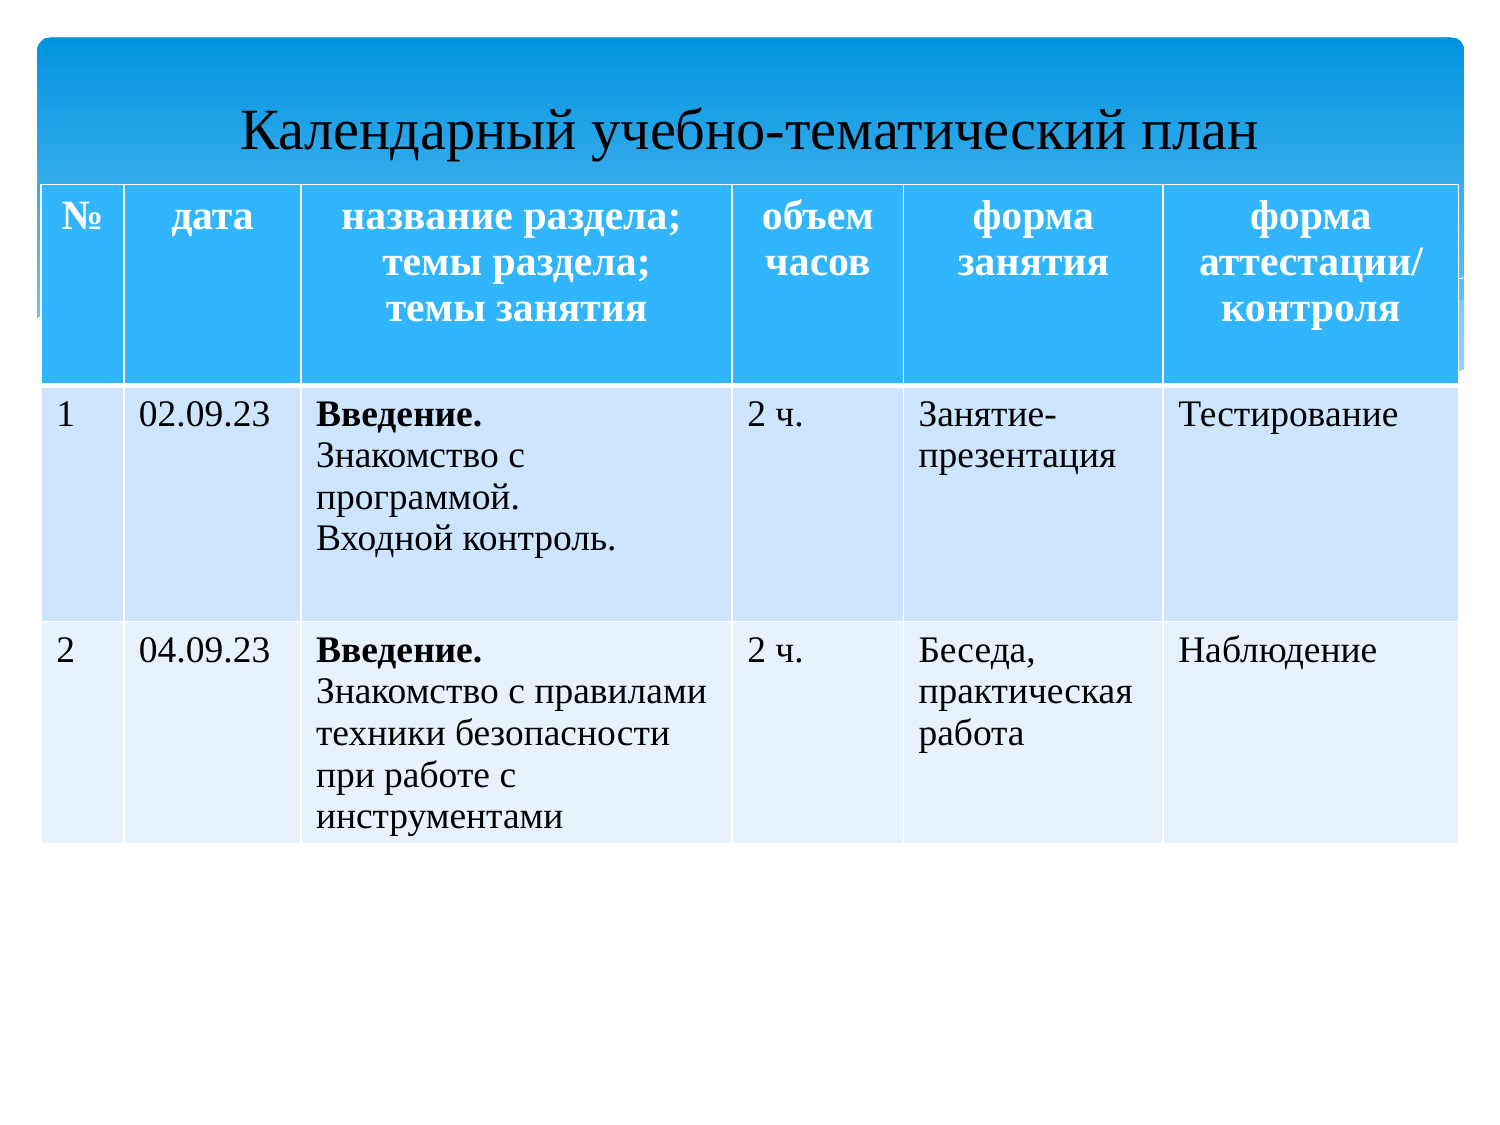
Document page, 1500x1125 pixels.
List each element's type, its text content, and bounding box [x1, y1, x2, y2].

table_cell Наблюдение [1164, 622, 1458, 843]
table_cell Беседа, практическая работа [904, 622, 1162, 843]
table_header форма аттестации/ контроля [1164, 185, 1458, 383]
table_header название раздела; темы раздела; темы занятия [302, 185, 731, 383]
table_cell 2 [42, 622, 123, 843]
table_cell Тестирование [1164, 388, 1458, 621]
table_cell 2 ч. [733, 388, 903, 621]
table_header объем часов [733, 185, 903, 383]
table_header № [42, 185, 123, 383]
table_cell 2 ч. [733, 622, 903, 843]
title Календарный учебно-тематический план [75, 55, 1425, 184]
table_cell Занятие-презентация [904, 388, 1162, 621]
table_cell 02.09.23 [125, 388, 300, 621]
table_header форма занятия [904, 185, 1162, 383]
table_cell Введение. Знакомство с правилами техники безопасности при работе с инструментами [302, 622, 731, 843]
table_header дата [125, 185, 300, 383]
table_cell 04.09.23 [125, 622, 300, 843]
table_cell Введение. Знакомство с программой. Входной контроль. [302, 388, 731, 621]
table_cell 1 [42, 388, 123, 621]
